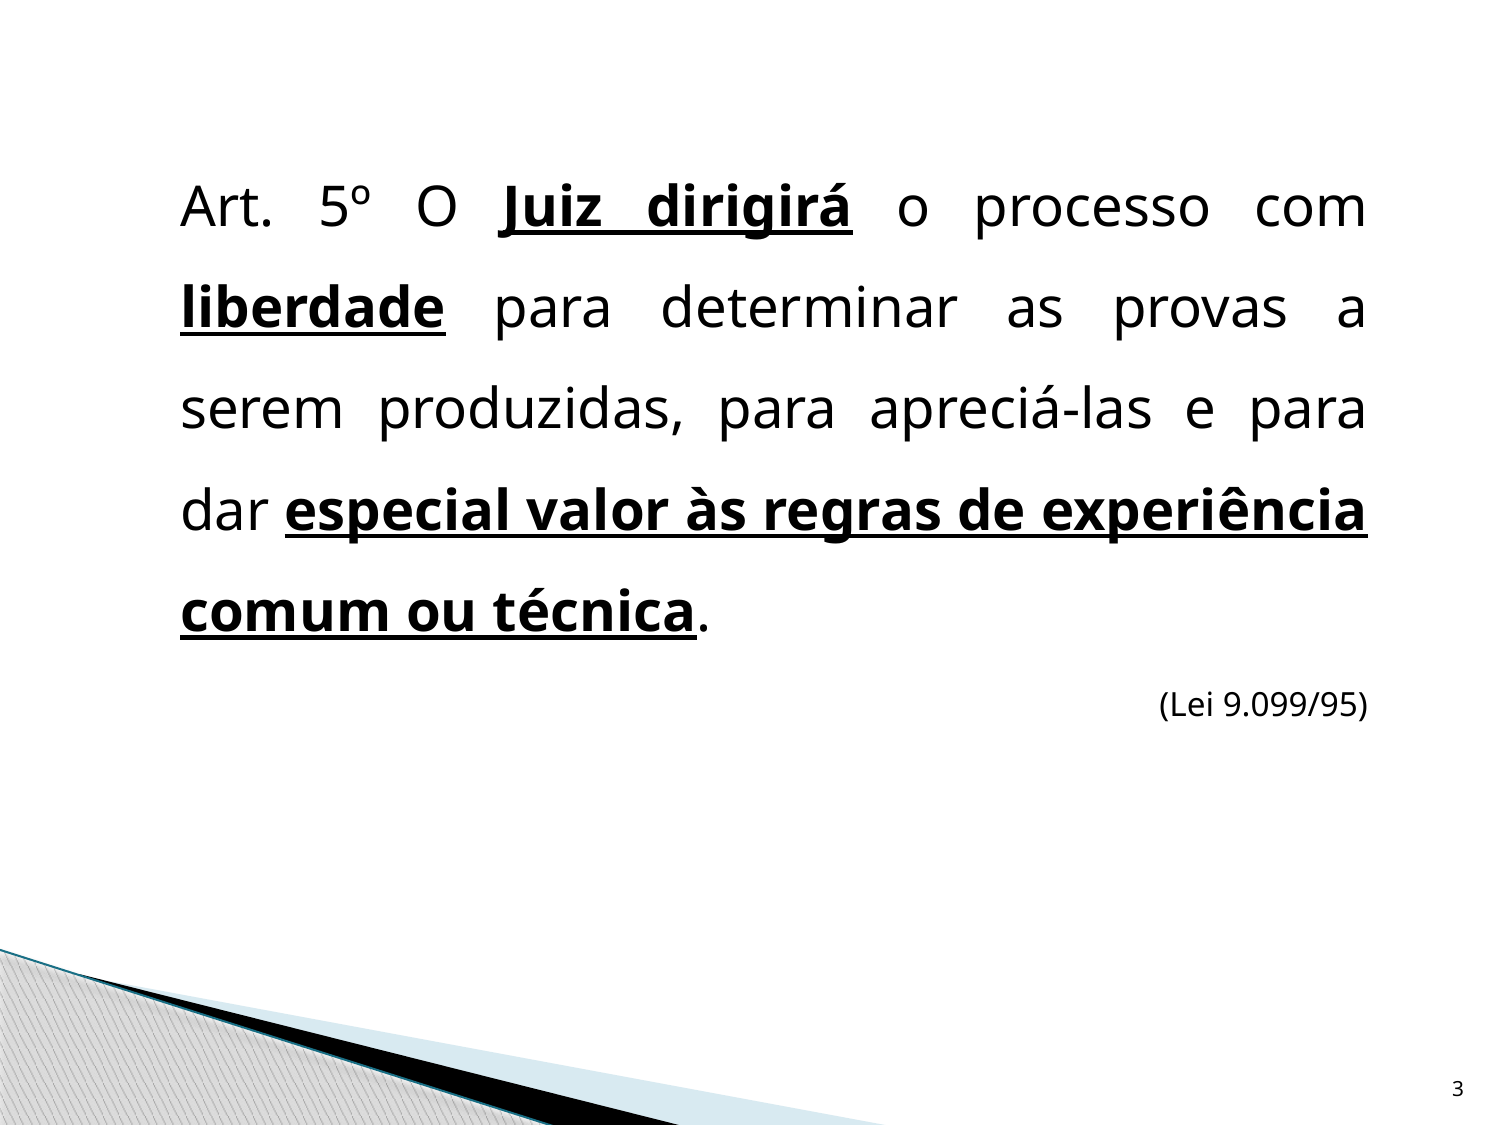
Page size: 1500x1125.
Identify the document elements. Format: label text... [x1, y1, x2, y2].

slide_number 3 [1418, 1051, 1479, 1112]
list Art. 5º O Juiz dirigirá o processo com liberdade para determinar as provas a serem produzidas, para apreciá-las e para dar especial valor às regras de experiência comum ou técnica. (Lei 9.099/95) [105, 128, 1383, 1079]
